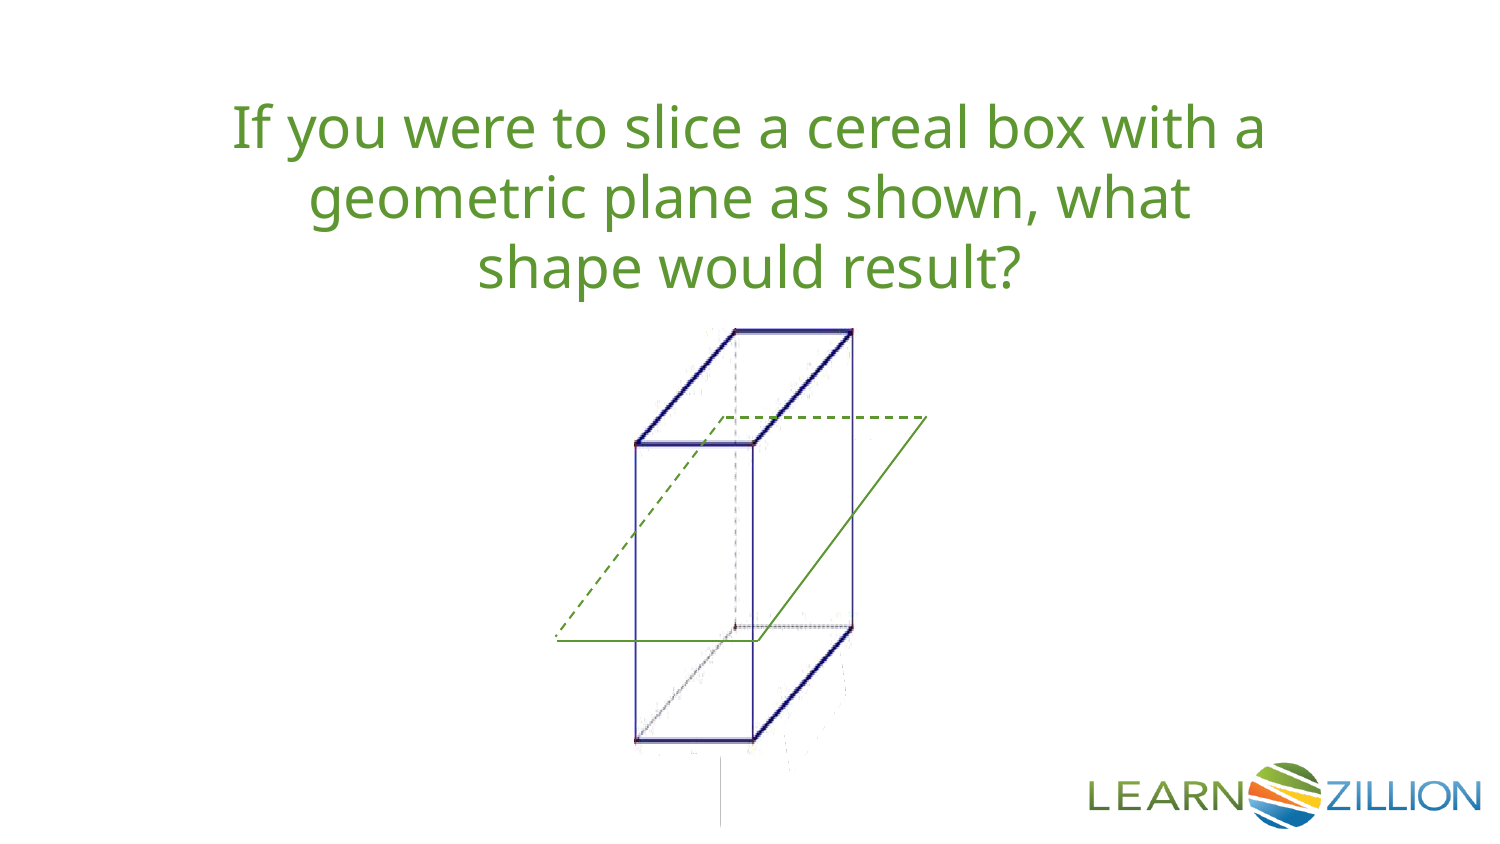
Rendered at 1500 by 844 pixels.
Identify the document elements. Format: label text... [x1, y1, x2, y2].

list If you were to slice a cereal box with a geometric plane as shown, what shape would result? [206, 82, 1294, 308]
picture [1087, 759, 1482, 831]
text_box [555, 327, 927, 829]
